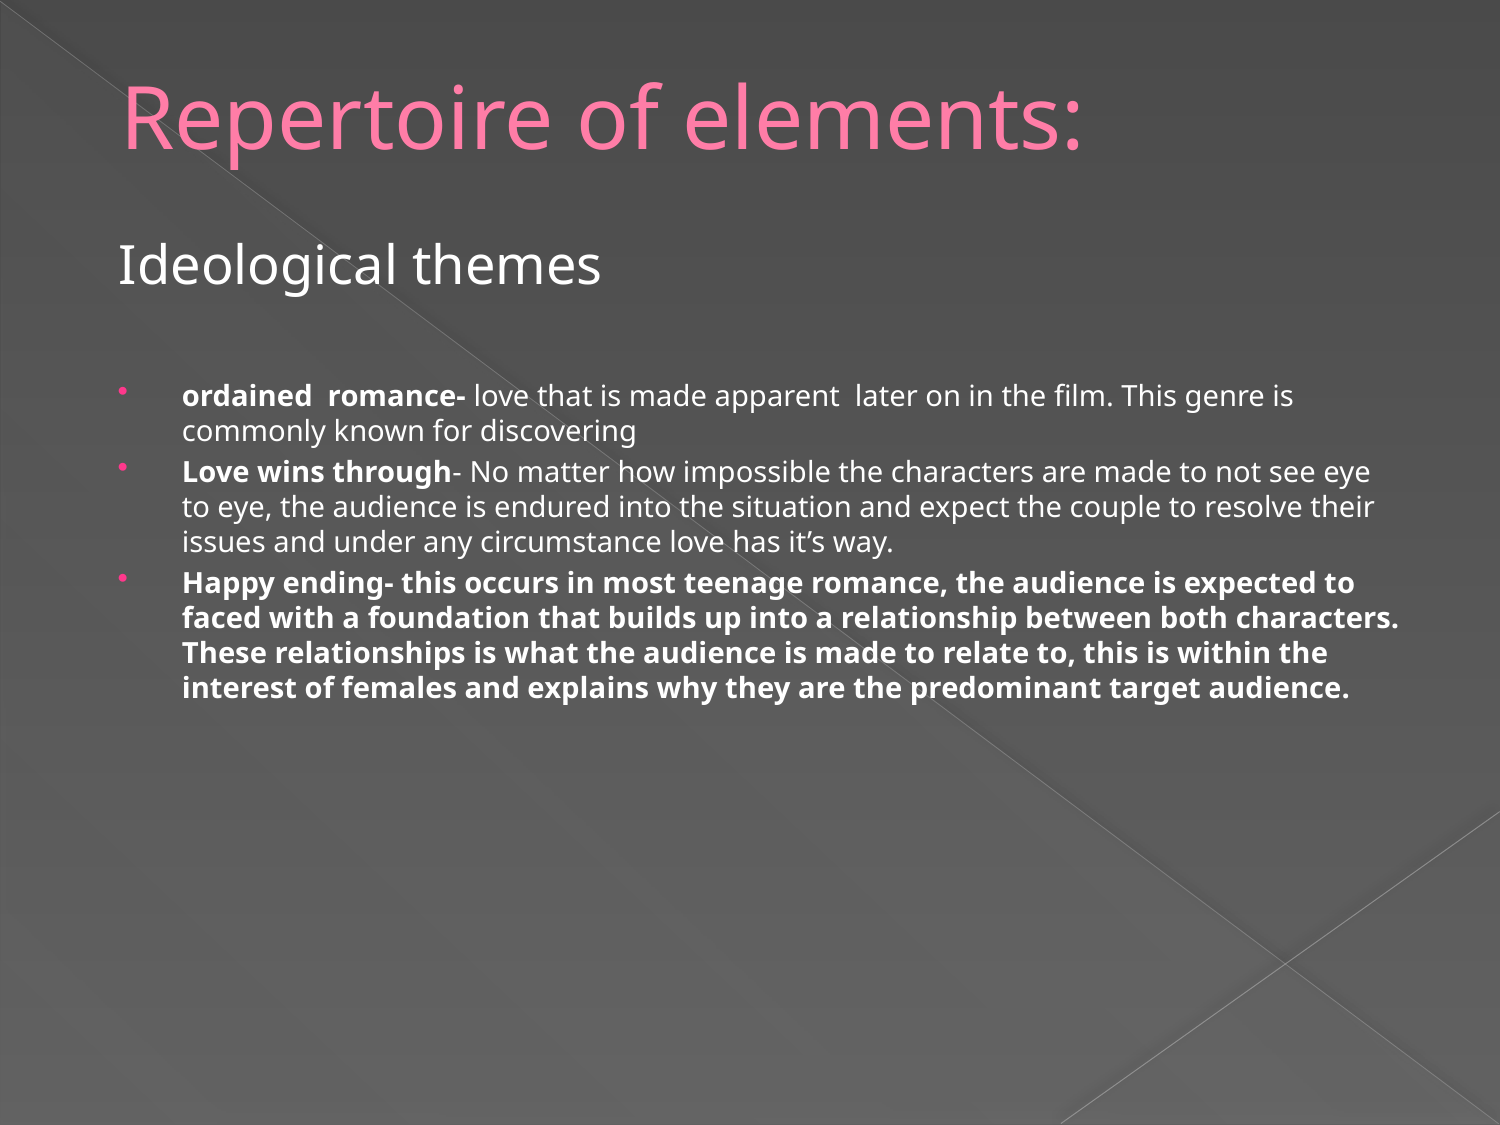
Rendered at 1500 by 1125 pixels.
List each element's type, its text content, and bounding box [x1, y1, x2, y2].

title Repertoire of elements: [105, 0, 1456, 230]
text_box Ideological themes ordained romance- love that is made apparent later on in the film. This genre is commonly known for discovering Love wins through- No matter how impossible the characters are made to not see eye to eye, the audience is endured into the situation and expect the couple to resolve their issues and under any circumstance love has it’s way. Happy ending- this occurs in most teenage romance, the audience is expected to faced with a foundation that builds up into a relationship between both characters. These relationships is what the audience is made to relate to, this is within the interest of females and explains why they are the predominant target audience. [93, 222, 1418, 938]
